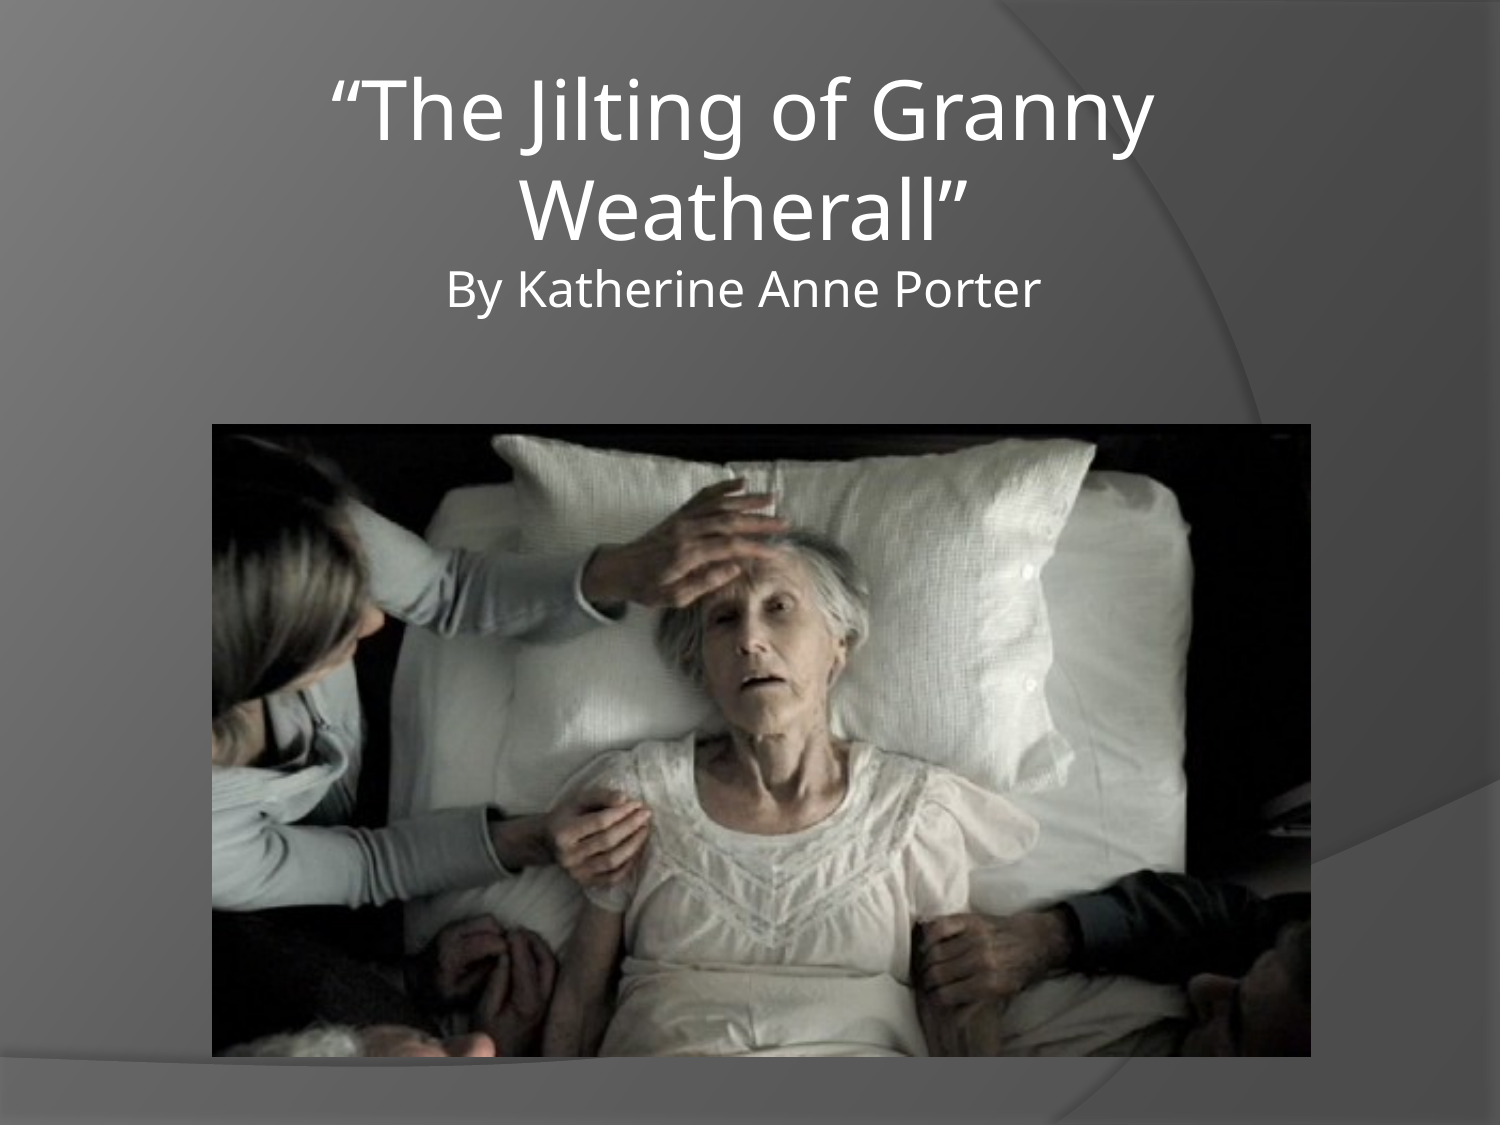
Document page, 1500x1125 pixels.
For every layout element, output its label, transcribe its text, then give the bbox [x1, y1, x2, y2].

text_box “The Jilting of Granny Weatherall” By Katherine Anne Porter [99, 49, 1388, 325]
picture [212, 424, 1311, 1057]
